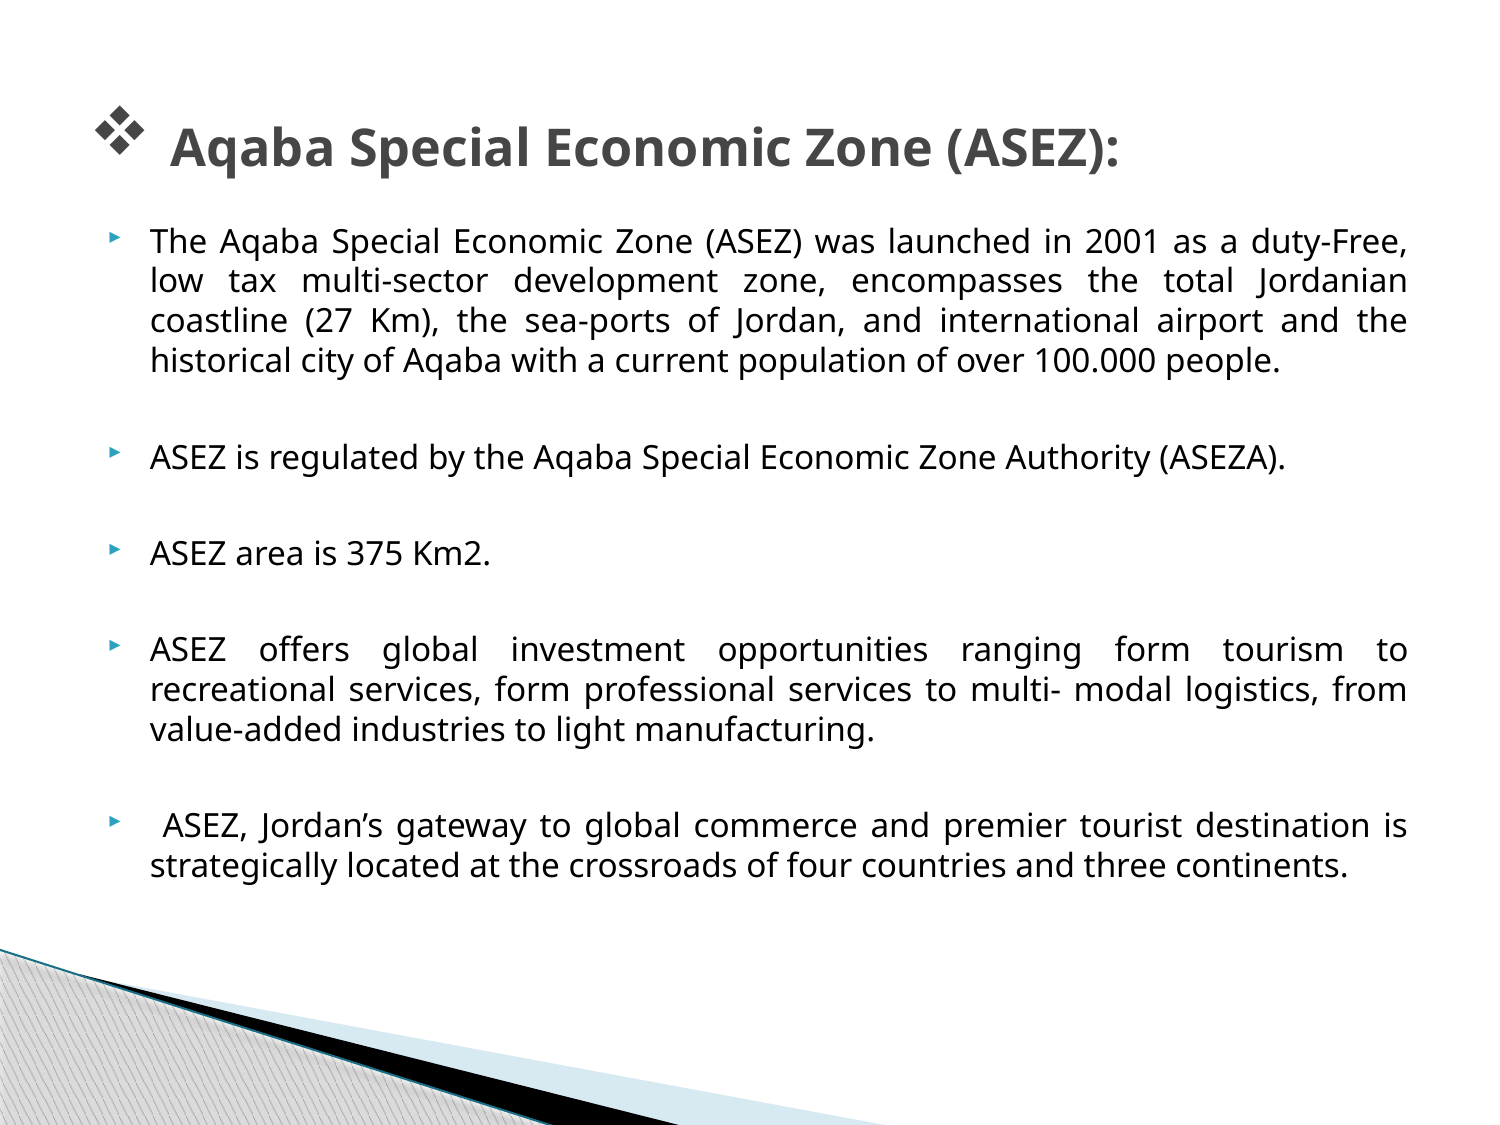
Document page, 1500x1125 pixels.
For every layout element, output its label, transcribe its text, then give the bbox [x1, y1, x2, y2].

title Aqaba Special Economic Zone (ASEZ): [75, 45, 1425, 233]
list The Aqaba Special Economic Zone (ASEZ) was launched in 2001 as a duty-Free, low tax multi-sector development zone, encompasses the total Jordanian coastline (27 Km), the sea-ports of Jordan, and international airport and the historical city of Aqaba with a current population of over 100.000 people. ASEZ is regulated by the Aqaba Special Economic Zone Authority (ASEZA). ASEZ area is 375 Km2. ASEZ offers global investment opportunities ranging form tourism to recreational services, form professional services to multi- modal logistics, from value-added industries to light manufacturing. ASEZ, Jordan’s gateway to global commerce and premier tourist destination is strategically located at the crossroads of four countries and three continents. [75, 233, 1425, 986]
